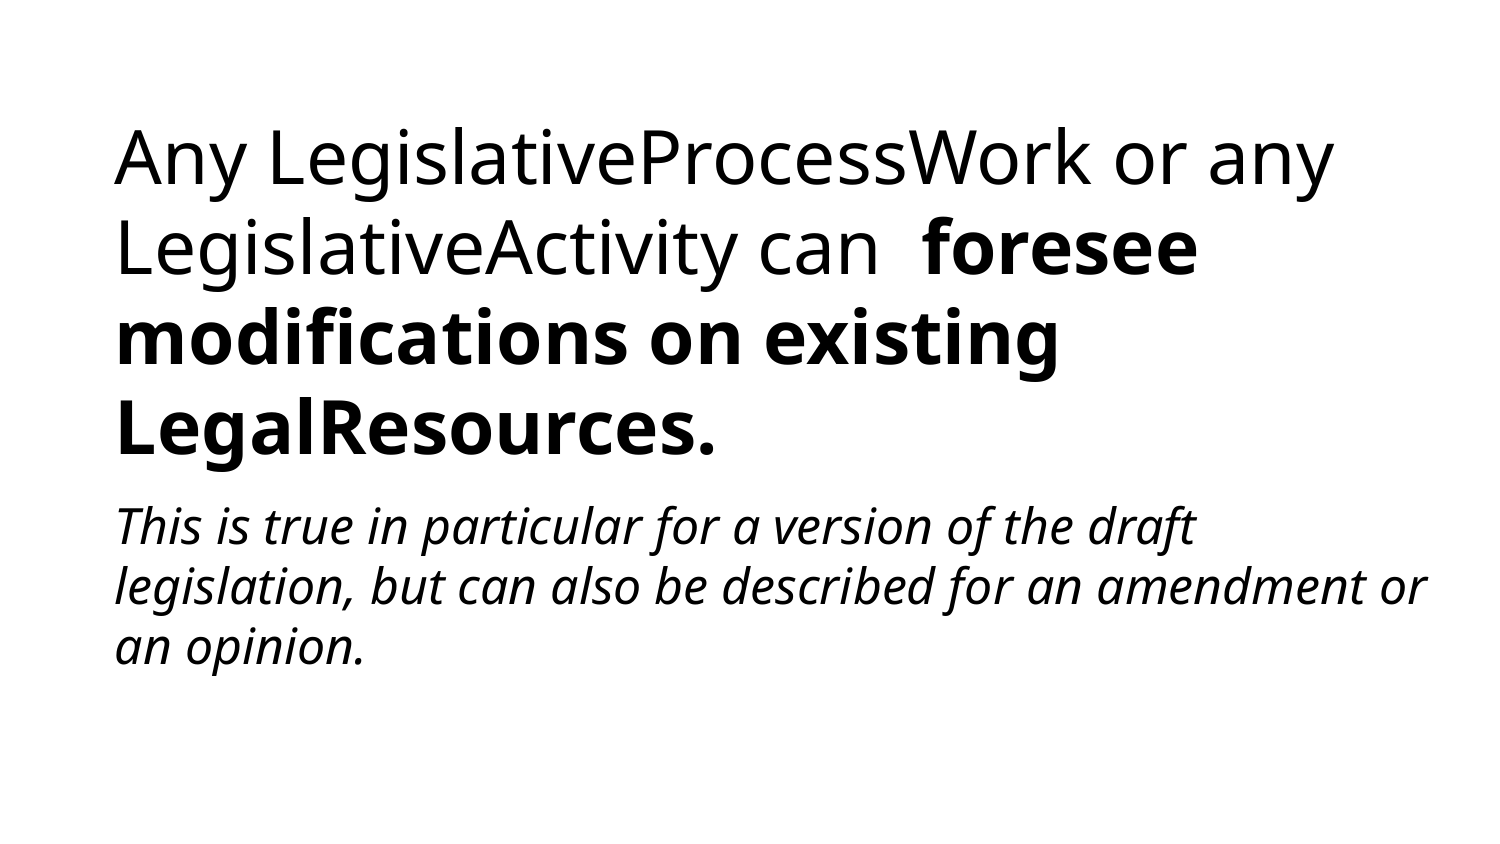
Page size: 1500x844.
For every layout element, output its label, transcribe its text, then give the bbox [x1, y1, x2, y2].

text_box Any LegislativeProcessWork or any LegislativeActivity can foresee modifications on existing LegalResources. This is true in particular for a version of the draft legislation, but can also be described for an amendment or an opinion. [100, 101, 1447, 682]
